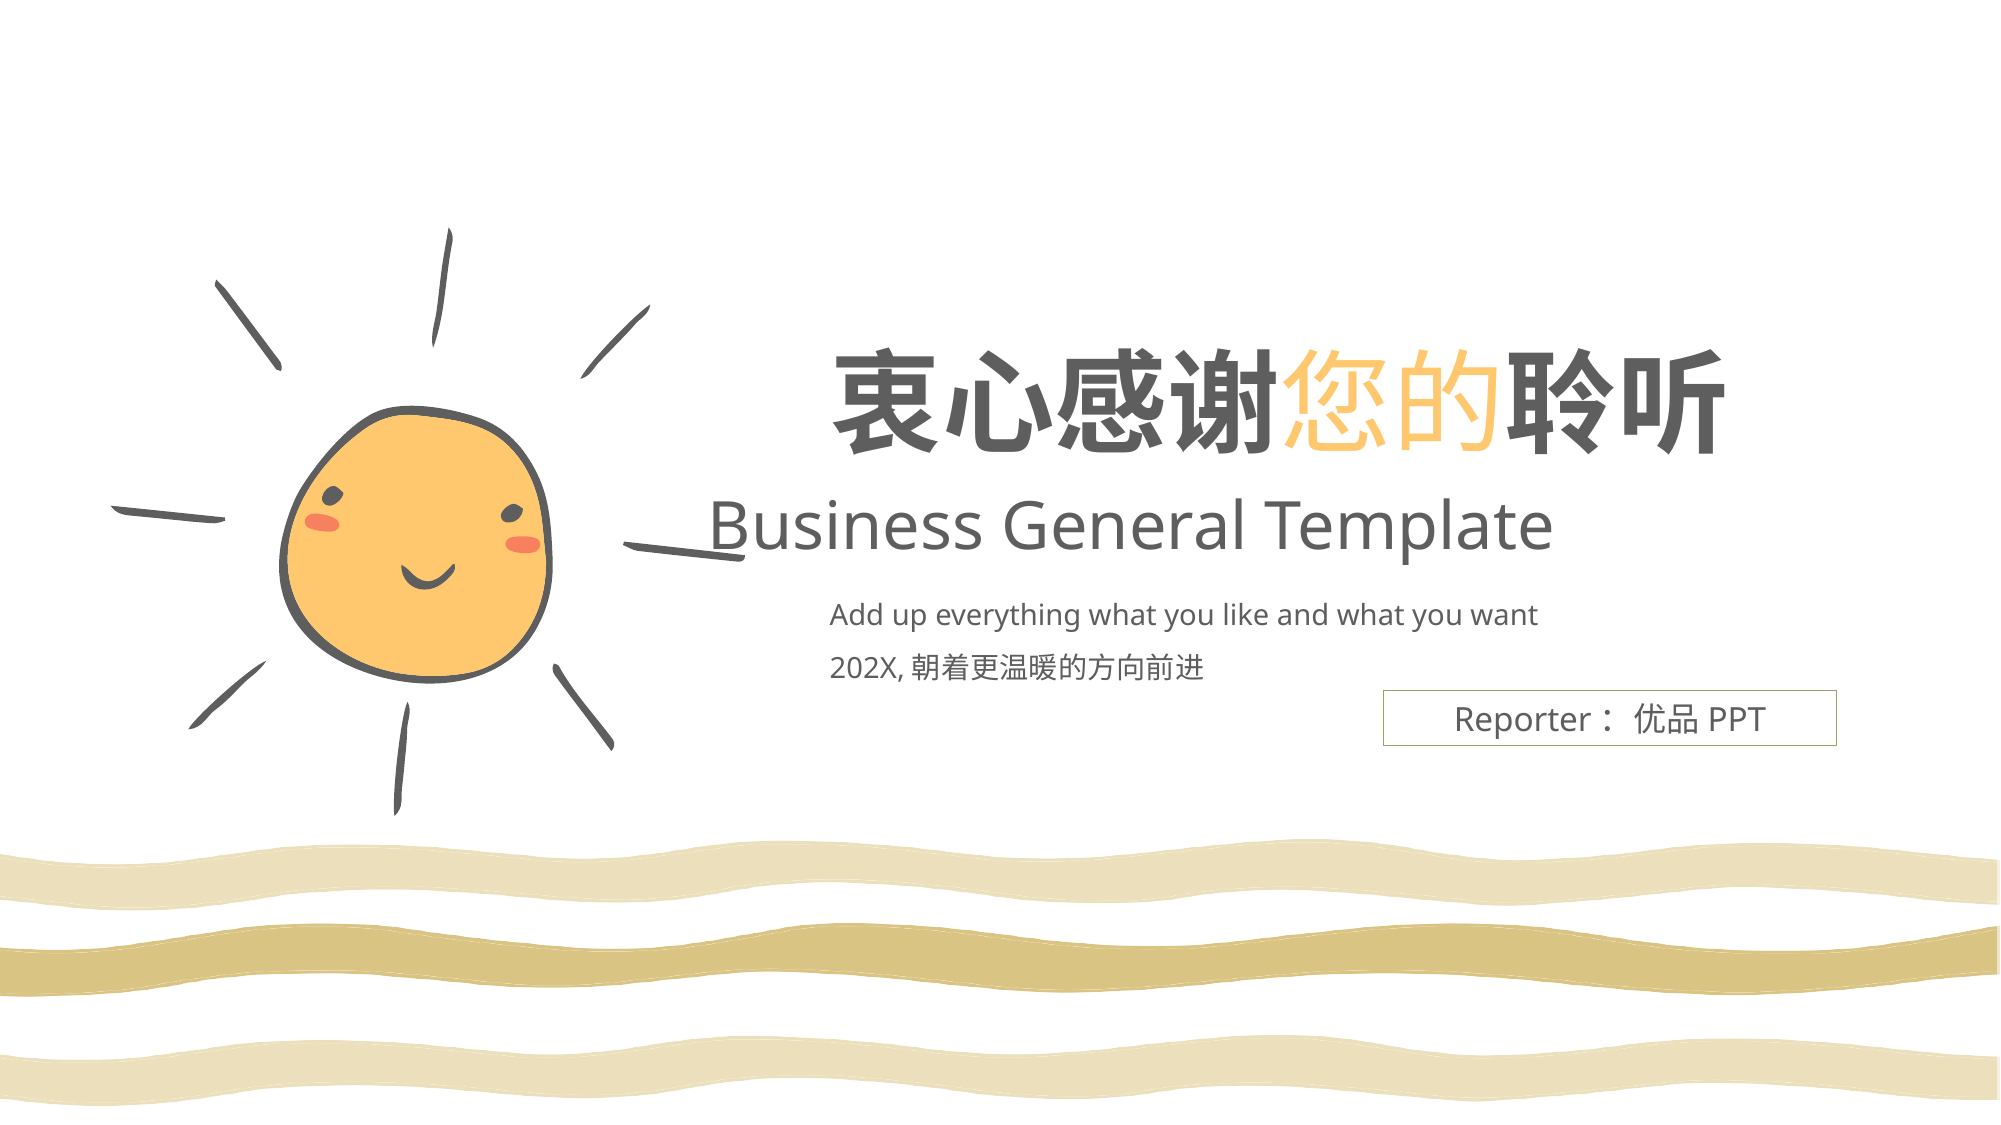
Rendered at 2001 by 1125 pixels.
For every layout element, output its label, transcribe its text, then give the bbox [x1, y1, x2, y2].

text_box Business General Template [745, 475, 1828, 571]
text_box Add up everything what you like and what you want 202X,朝着更温暖的方向前进 [814, 571, 1731, 692]
text_box 衷心感谢您的聆听 [814, 325, 2000, 475]
text_box Reporter：优品PPT [1383, 690, 1837, 746]
picture [0, 227, 2000, 1125]
